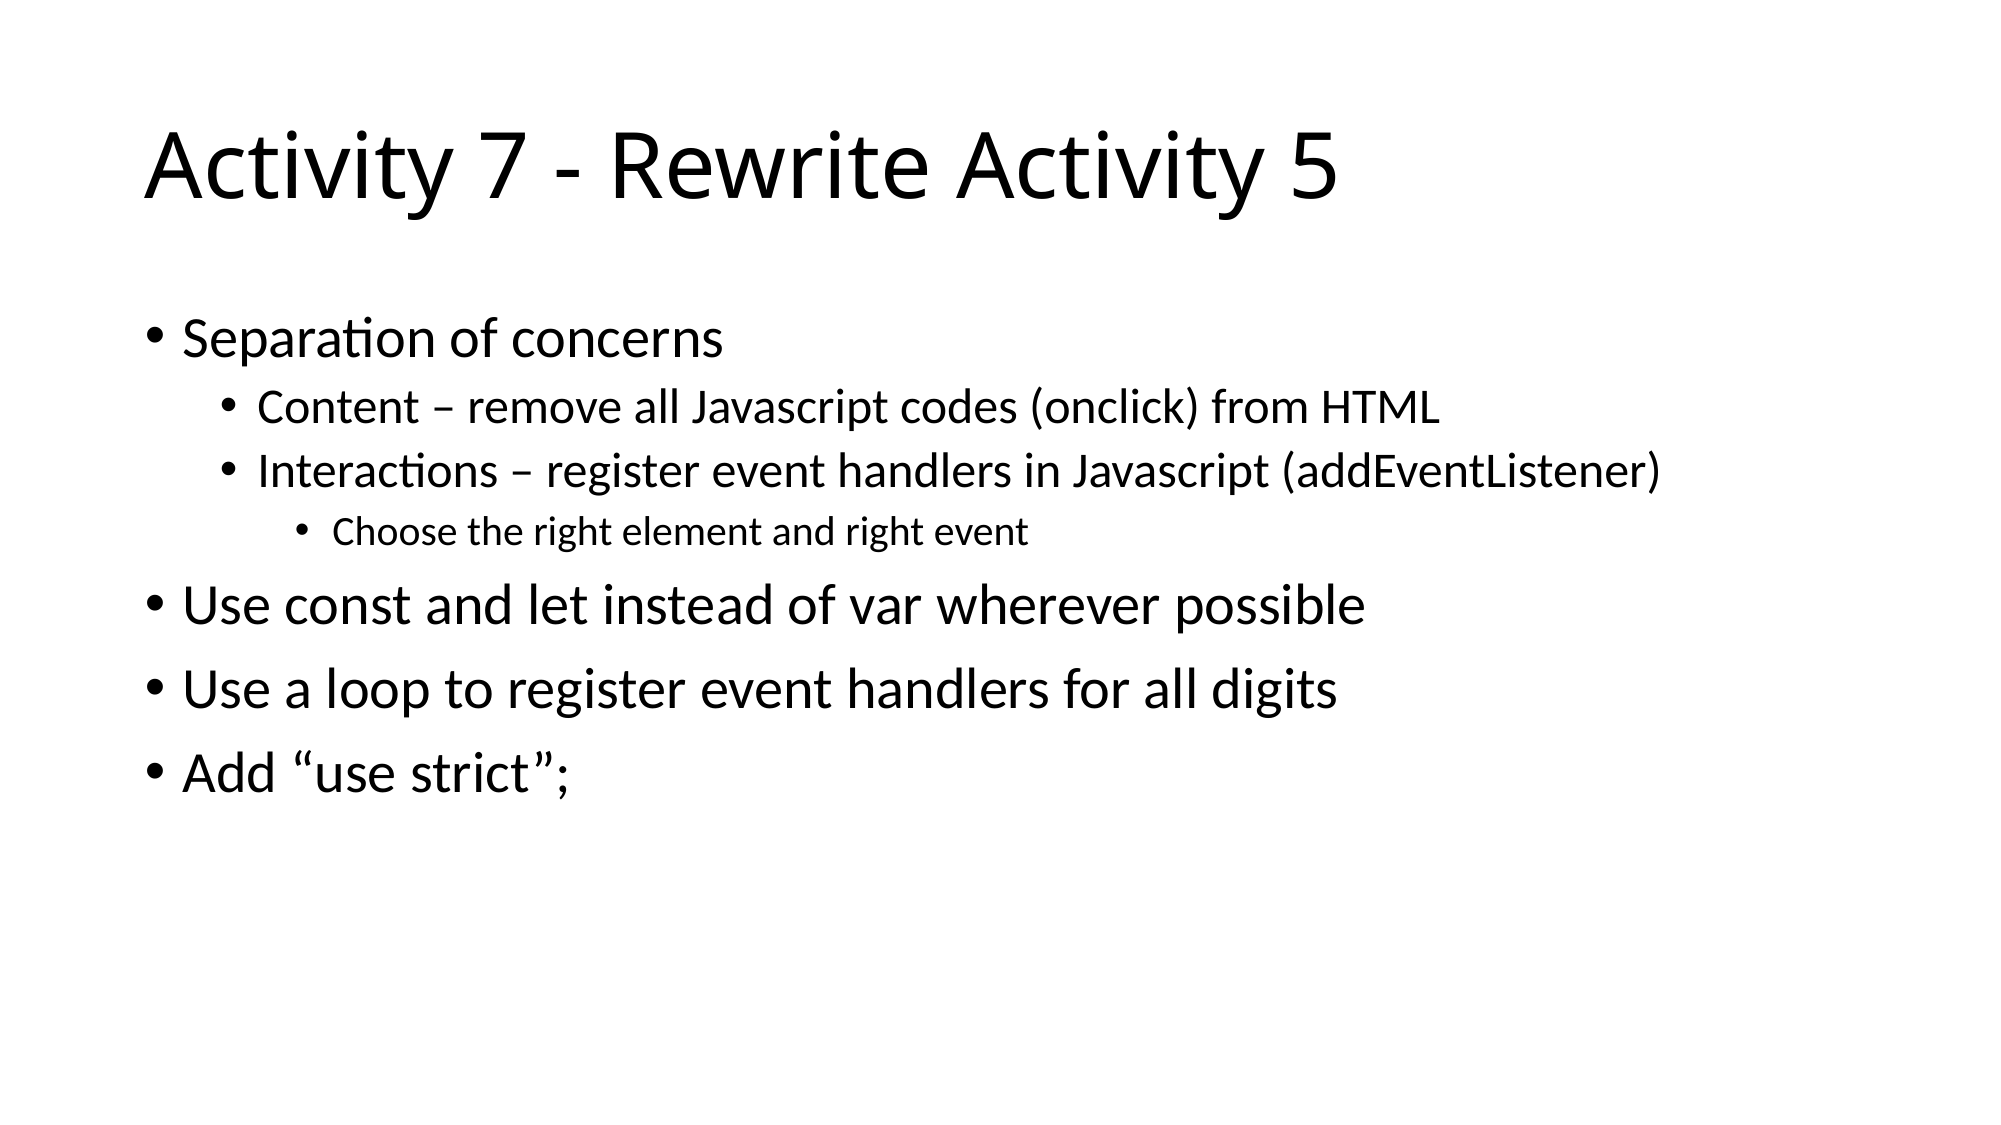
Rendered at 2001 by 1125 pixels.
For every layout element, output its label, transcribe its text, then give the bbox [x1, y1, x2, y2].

list Separation of concerns Content – remove all Javascript codes (onclick) from HTML Interactions – register event handlers in Javascript (addEventListener) Choose the right element and right event Use const and let instead of var wherever possible Use a loop to register event handlers for all digits Add “use strict”; [136, 298, 1863, 1014]
title Activity 7 - Rewrite Activity 5 [136, 59, 1863, 278]
